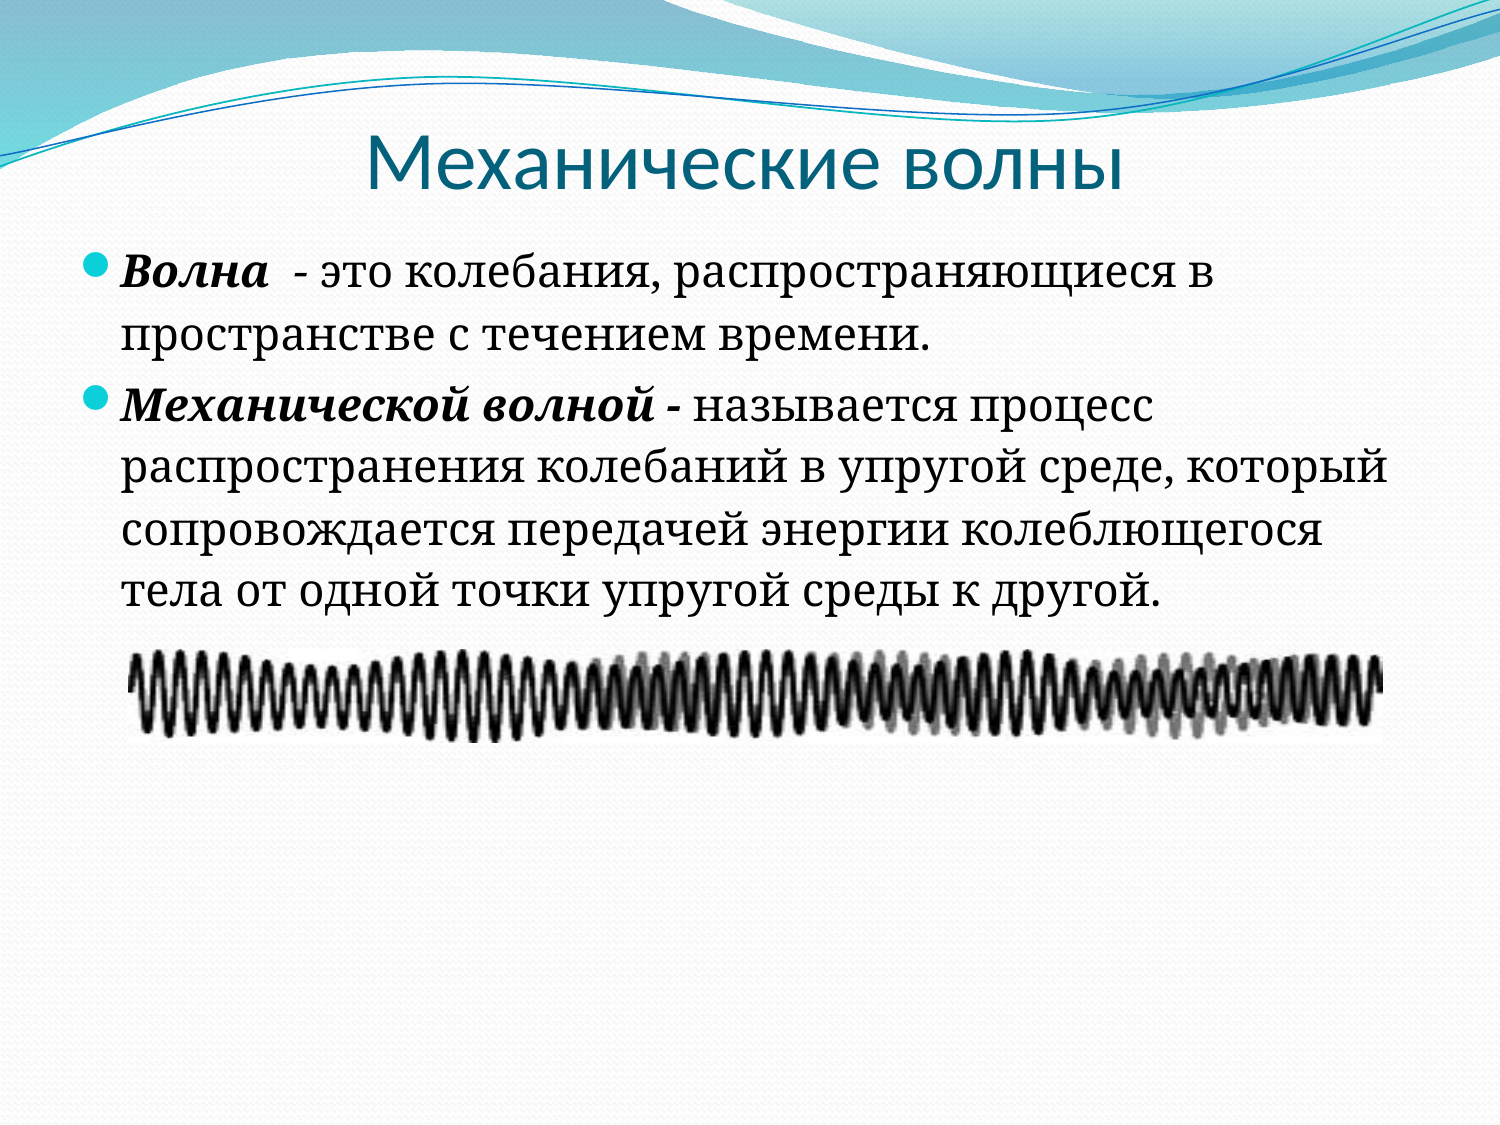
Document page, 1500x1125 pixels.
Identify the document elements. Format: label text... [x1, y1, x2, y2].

title Механические волны [70, 23, 1421, 211]
list Волна - это колебания, распространяющиеся в пространстве с течением времени. Механической волной - называется процесс распространения колебаний в упругой среде, который сопровождается передачей энергии колеблющегося тела от одной точки упругой среды к другой. [64, 231, 1415, 634]
picture [128, 648, 1384, 744]
